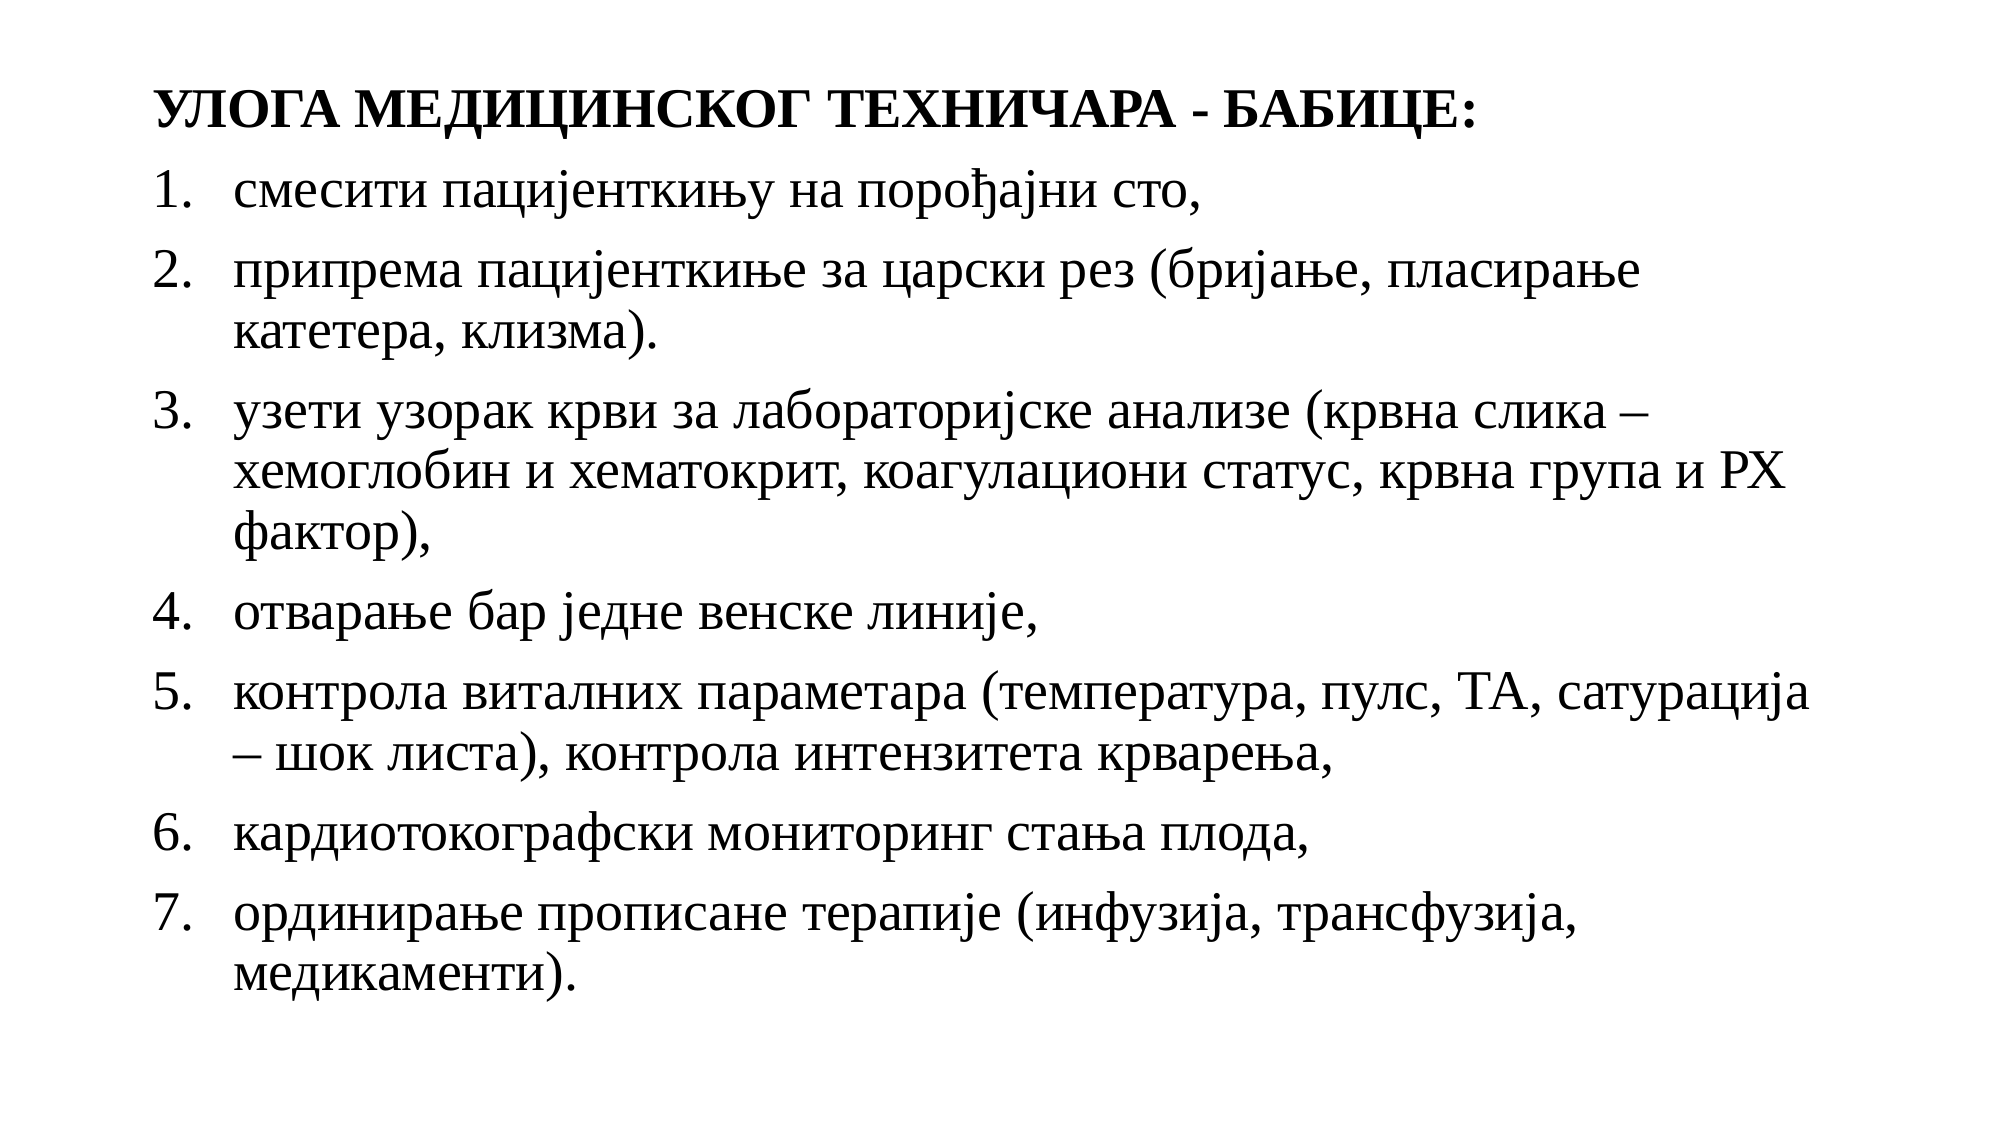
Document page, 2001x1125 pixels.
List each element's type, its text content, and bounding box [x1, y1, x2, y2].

list УЛОГА МЕДИЦИНСКОГ ТЕХНИЧАРА - БАБИЦЕ: смесити пацијенткињу на порођајни сто, припрема пацијенткиње за царски рез (бријање, пласирање катетера, клизма). узети узорак крви за лабораторијске анализе (крвна слика – хемоглобин и хематокрит, коагулациони статус, крвна група и РХ фактор), отварање бар једне венске линије, контрола виталних параметара (температура, пулс, ТА, сатурација – шок листа), контрола интензитета крварења, кардиотокографски мониторинг стања плода, ординирање прописане терапије (инфузија, трансфузија, медикаменти). [137, 71, 1863, 1014]
